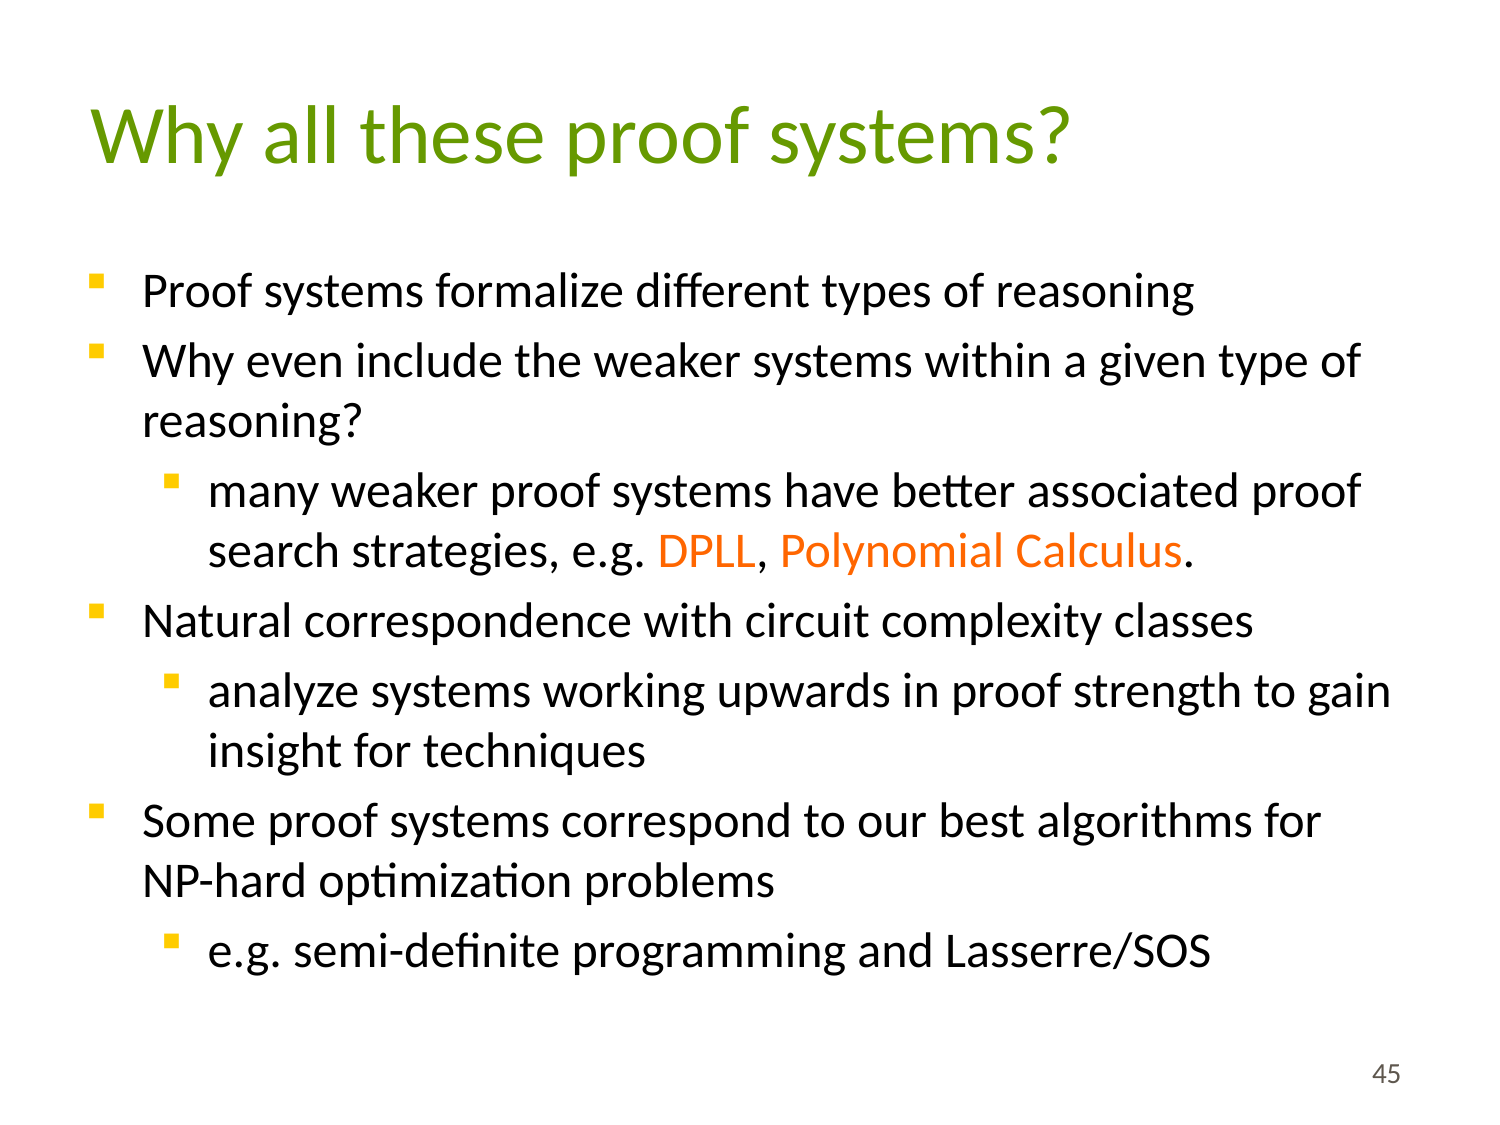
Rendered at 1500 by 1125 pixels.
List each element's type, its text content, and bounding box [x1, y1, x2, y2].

list Proof systems formalize different types of reasoning Why even include the weaker systems within a given type of reasoning? many weaker proof systems have better associated proof search strategies, e.g. DPLL, Polynomial Calculus. Natural correspondence with circuit complexity classes analyze systems working upwards in proof strength to gain insight for techniques Some proof systems correspond to our best algorithms for NP-hard optimization problems e.g. semi-definite programming and Lasserre/SOS [70, 249, 1450, 1000]
title Why all these proof systems? [75, 37, 1350, 188]
slide_number 45 [1104, 1037, 1417, 1097]
